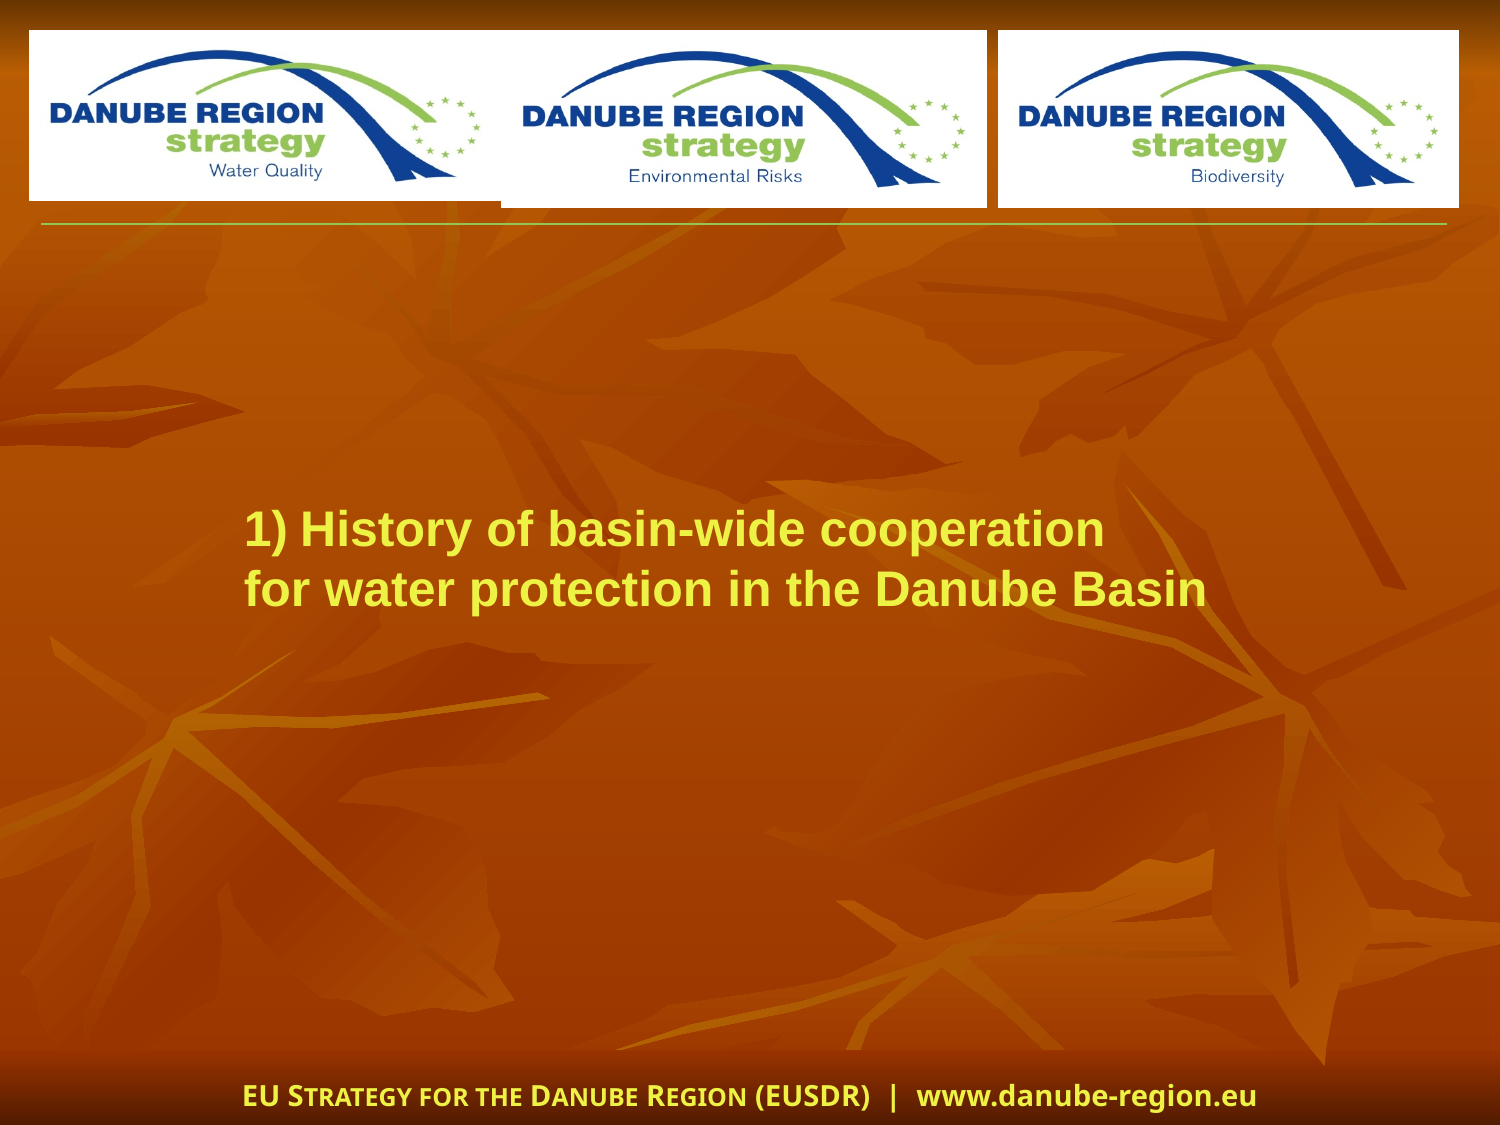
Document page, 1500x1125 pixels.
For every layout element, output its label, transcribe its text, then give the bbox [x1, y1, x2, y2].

picture [997, 30, 1460, 209]
text_box History of basin-wide cooperation for water protection in the Danube Basin [79, 444, 1336, 624]
picture [29, 30, 987, 209]
text_box EU STRATEGY FOR THE DANUBE REGION (EUSDR) | www.danube-region.eu [0, 1070, 1500, 1120]
list [92, 252, 1444, 988]
